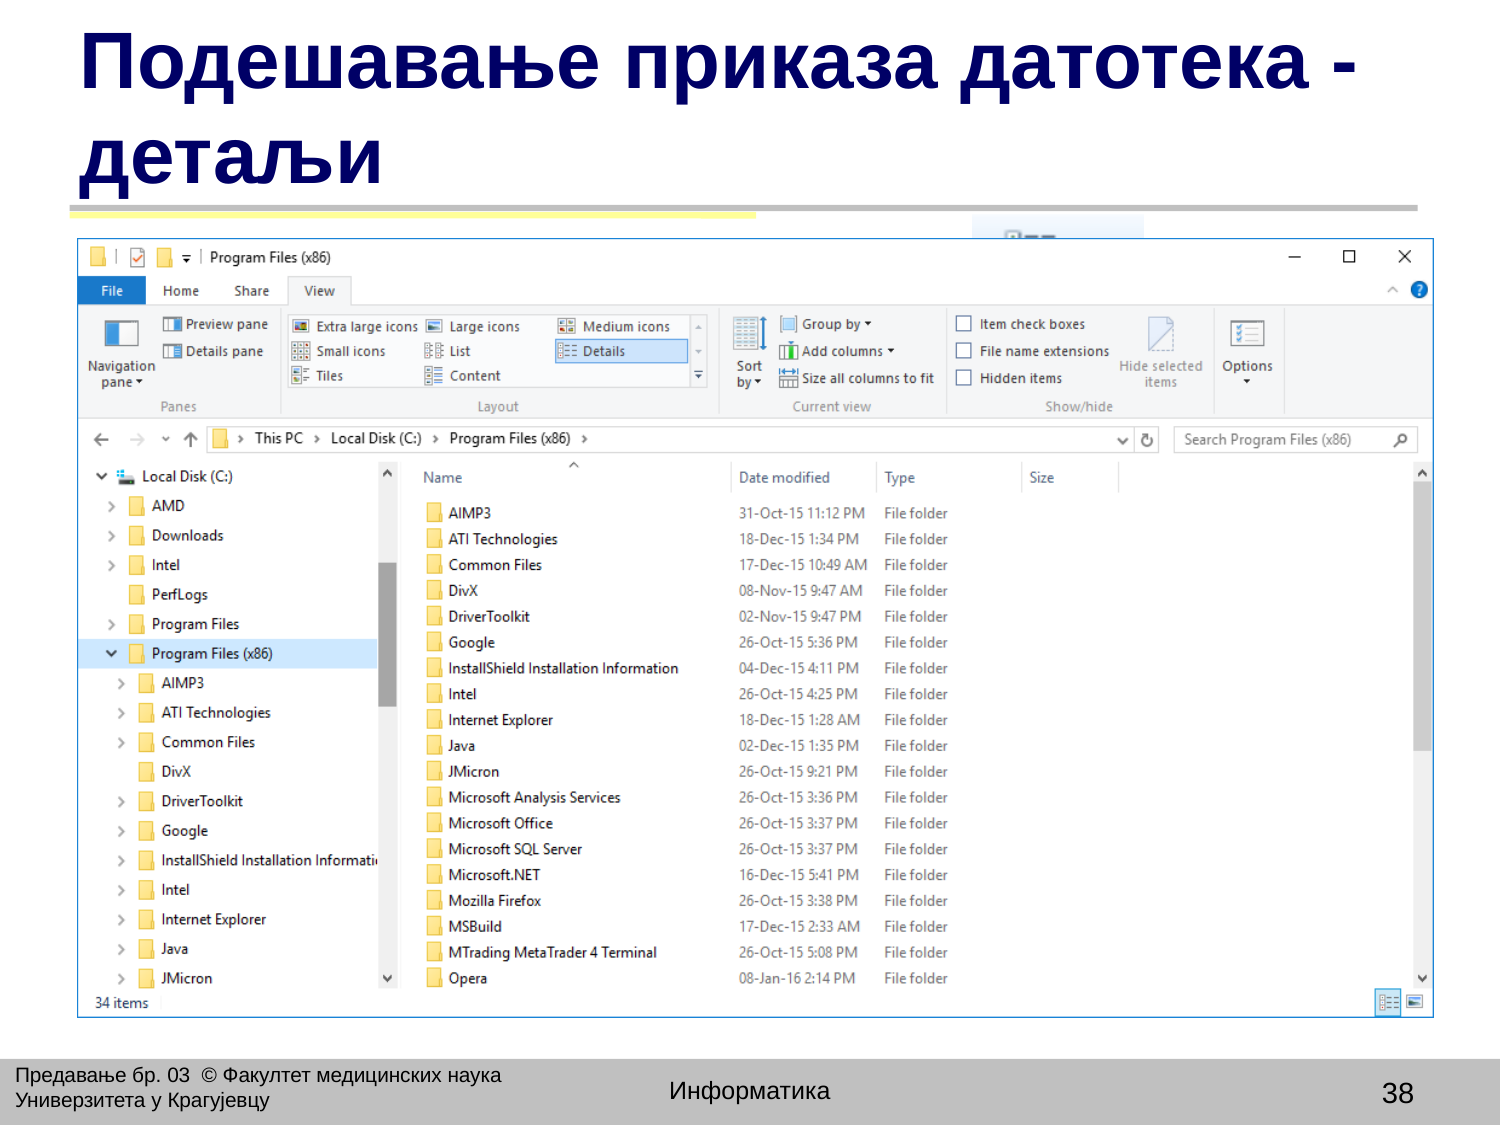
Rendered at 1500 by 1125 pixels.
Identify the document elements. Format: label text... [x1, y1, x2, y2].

picture [76, 214, 1435, 1018]
footer Информатика [512, 1066, 988, 1125]
title Подешавање приказа датотека - детаљи [64, 0, 1416, 209]
slide_number Предавање бр. 03 © Факултет медицинских наука Универзитета у Крагујевцу [0, 1053, 614, 1108]
slide_number 38 [1079, 1066, 1430, 1125]
